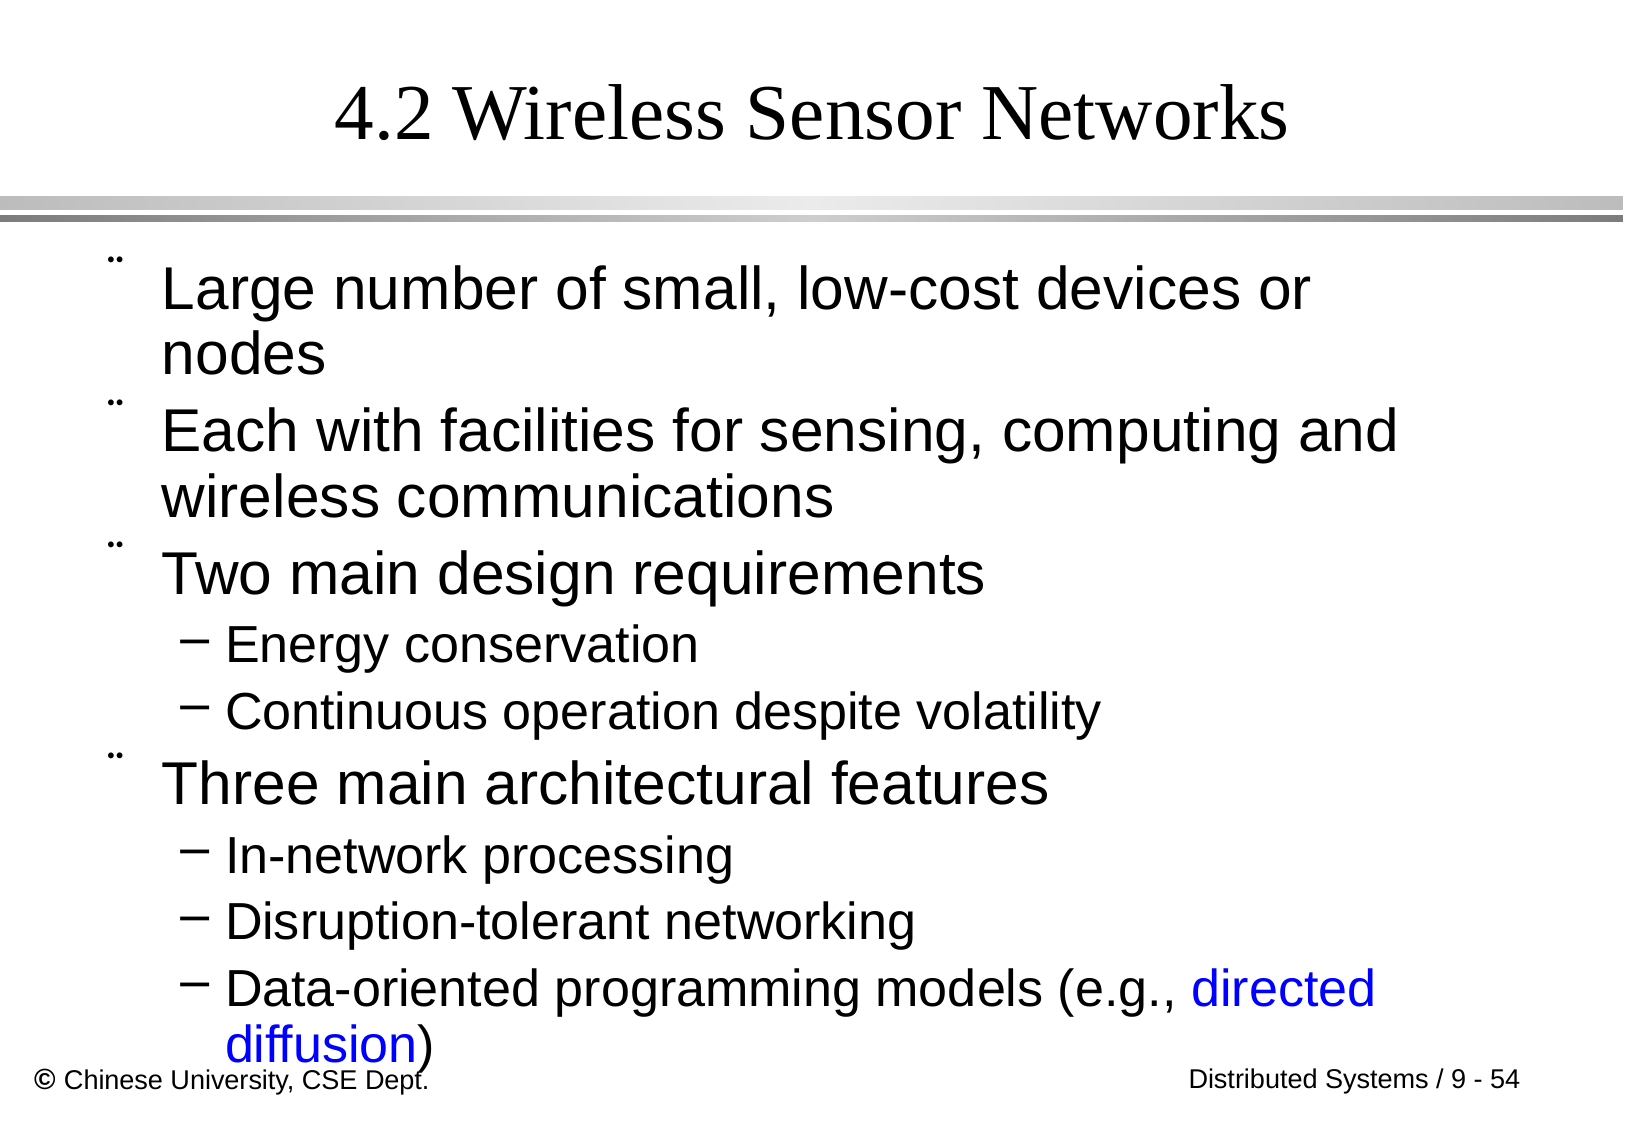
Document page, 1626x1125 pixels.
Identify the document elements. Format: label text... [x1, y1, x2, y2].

list Large number of small, low-cost devices or nodes Each with facilities for sensing, computing and wireless communications Two main design requirements Energy conservation Continuous operation despite volatility Three main architectural features In-network processing Disruption-tolerant networking Data-oriented programming models (e.g., directed diffusion) [92, 249, 1506, 1038]
title 4.2 Wireless Sensor Networks [49, 62, 1576, 163]
